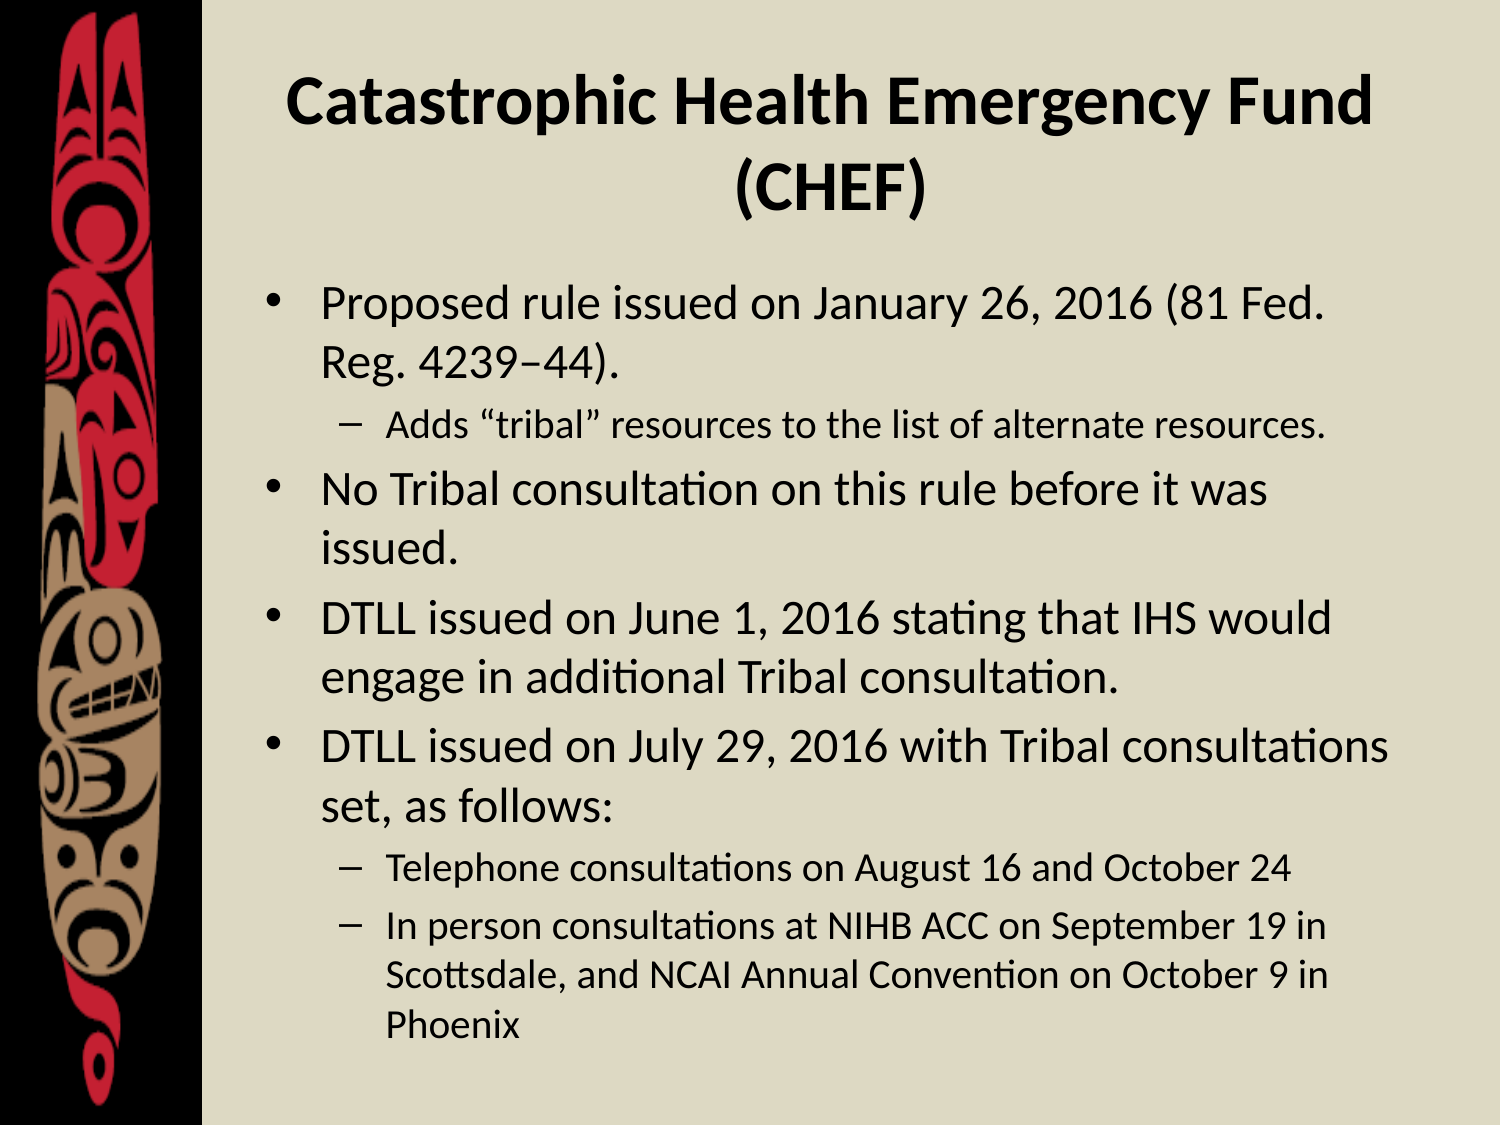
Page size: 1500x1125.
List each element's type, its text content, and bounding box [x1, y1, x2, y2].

title Catastrophic Health Emergency Fund (CHEF) [237, 45, 1425, 233]
list Proposed rule issued on January 26, 2016 (81 Fed. Reg. 4239–44). Adds “tribal” resources to the list of alternate resources. No Tribal consultation on this rule before it was issued. DTLL issued on June 1, 2016 stating that IHS would engage in additional Tribal consultation. DTLL issued on July 29, 2016 with Tribal consultations set, as follows: Telephone consultations on August 16 and October 24 In person consultations at NIHB ACC on September 19 in Scottsdale, and NCAI Annual Convention on October 9 in Phoenix [249, 262, 1425, 1063]
picture [0, 0, 202, 1125]
